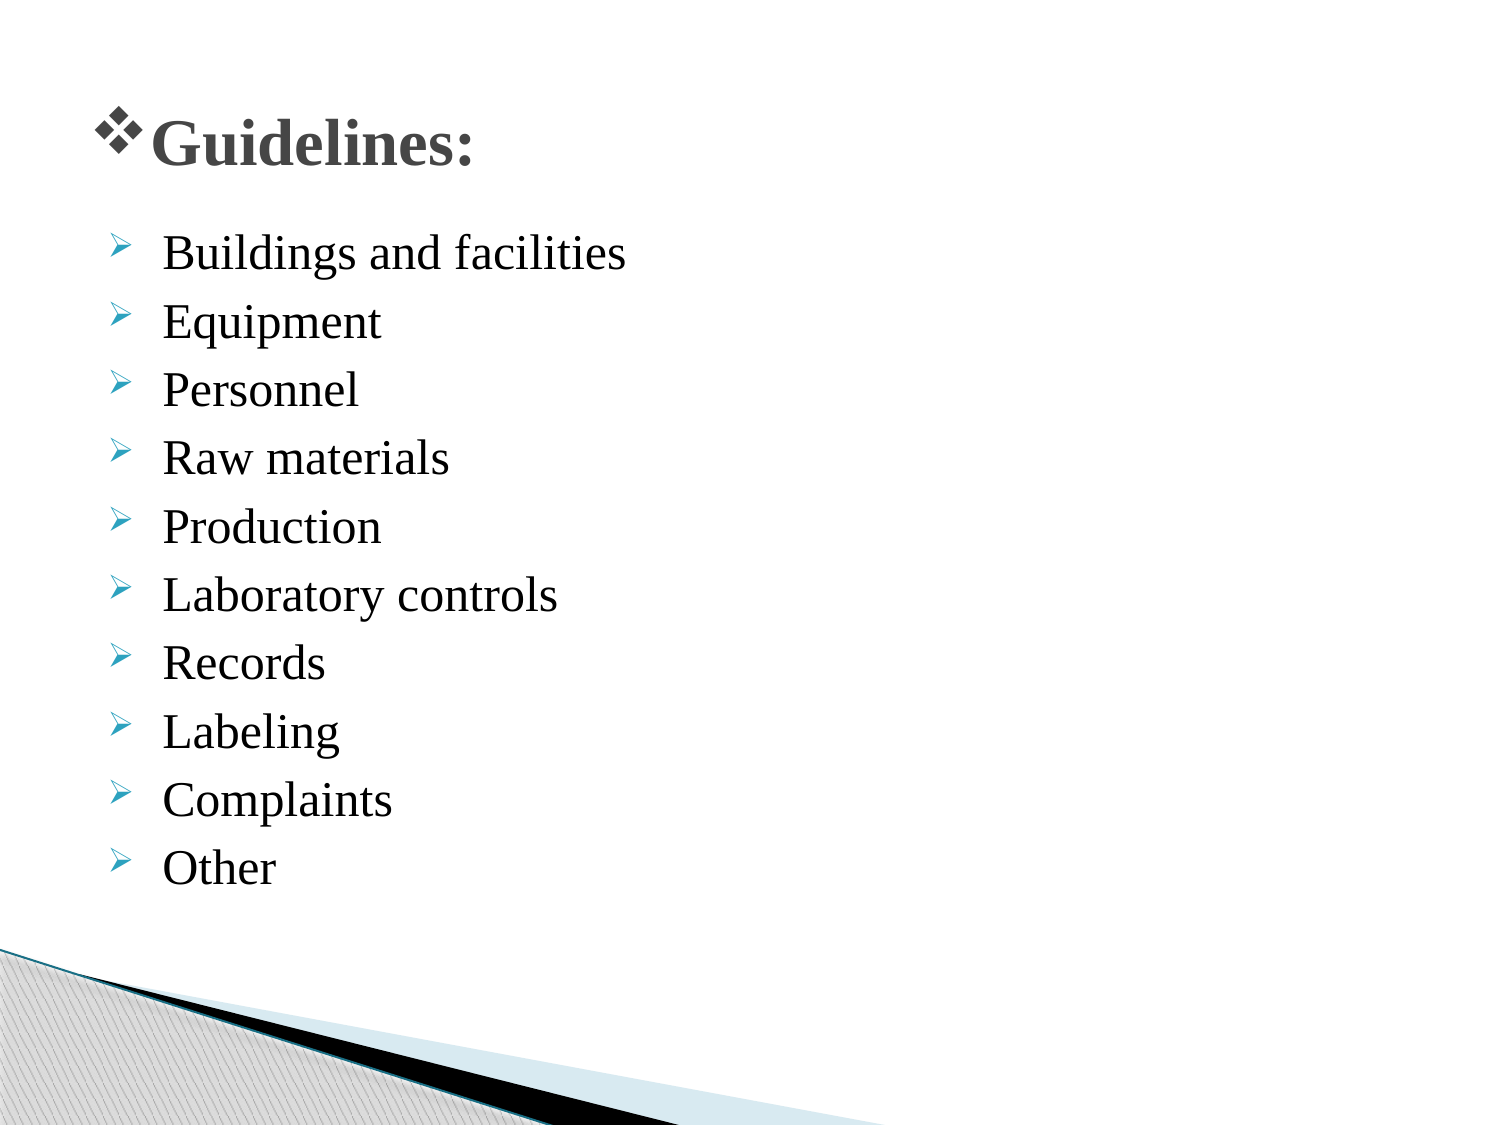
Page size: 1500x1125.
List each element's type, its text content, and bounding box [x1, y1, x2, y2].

title Guidelines: [75, 45, 1425, 233]
list Buildings and facilities Equipment Personnel Raw materials Production Laboratory controls Records Labeling Complaints Other [75, 233, 1425, 1005]
